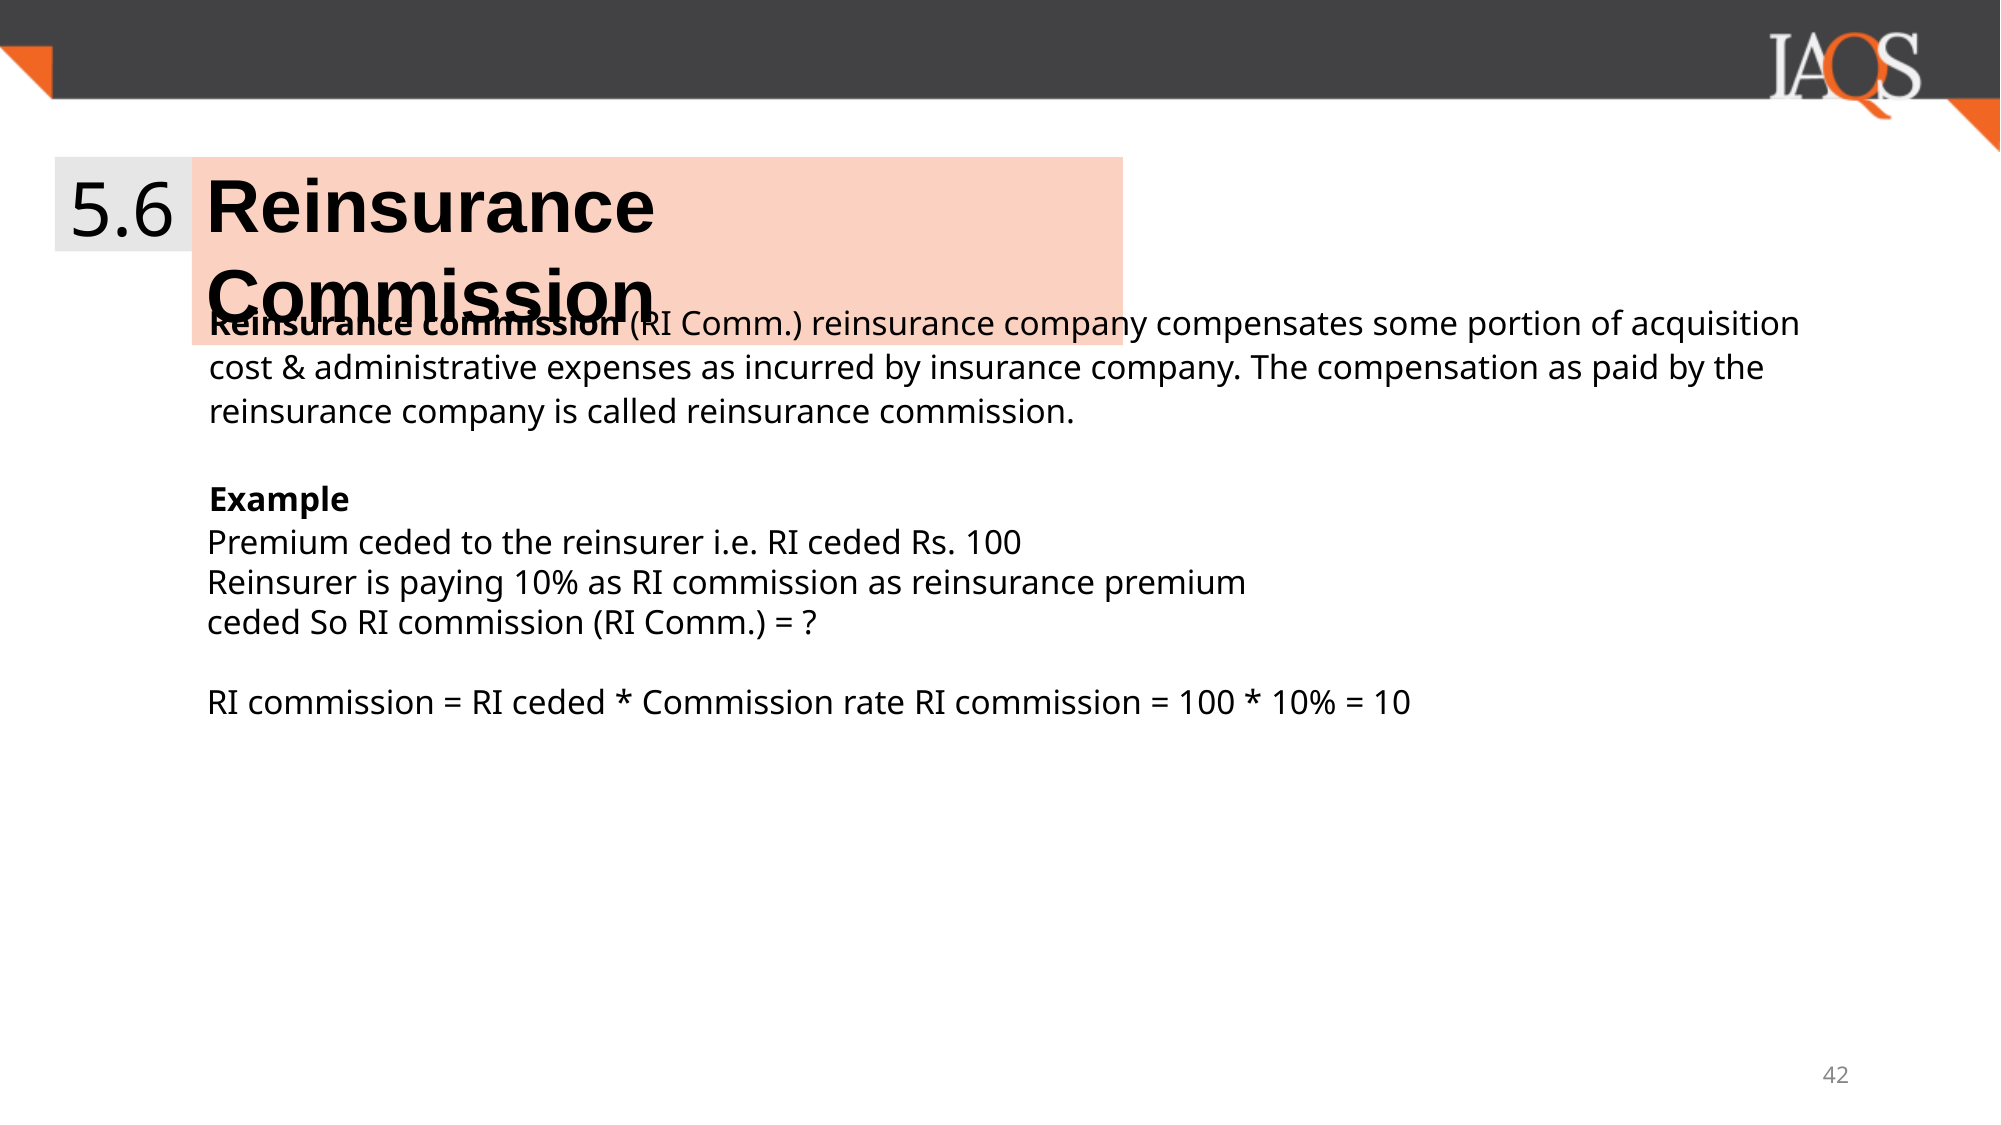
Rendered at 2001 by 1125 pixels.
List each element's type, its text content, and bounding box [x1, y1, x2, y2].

text_box 5.6 [54, 156, 192, 252]
title Reinsurance Commission [191, 157, 1123, 346]
slide_number ‹#› [1820, 1057, 1857, 1125]
picture [0, 0, 2000, 152]
text_box Reinsurance commission (RI Comm.) reinsurance company compensates some portion of acquisition cost & administrative expenses as incurred by insurance company. The compensation as paid by the reinsurance company is called reinsurance commission. Example Premium ceded to the reinsurer i.e. RI ceded Rs. 100 Reinsurer is paying 10% as RI commission as reinsurance premium ceded So RI commission (RI Comm.) = ? RI commission = RI ceded * Commission rate RI commission = 100 * 10% = 10 [204, 296, 1807, 721]
